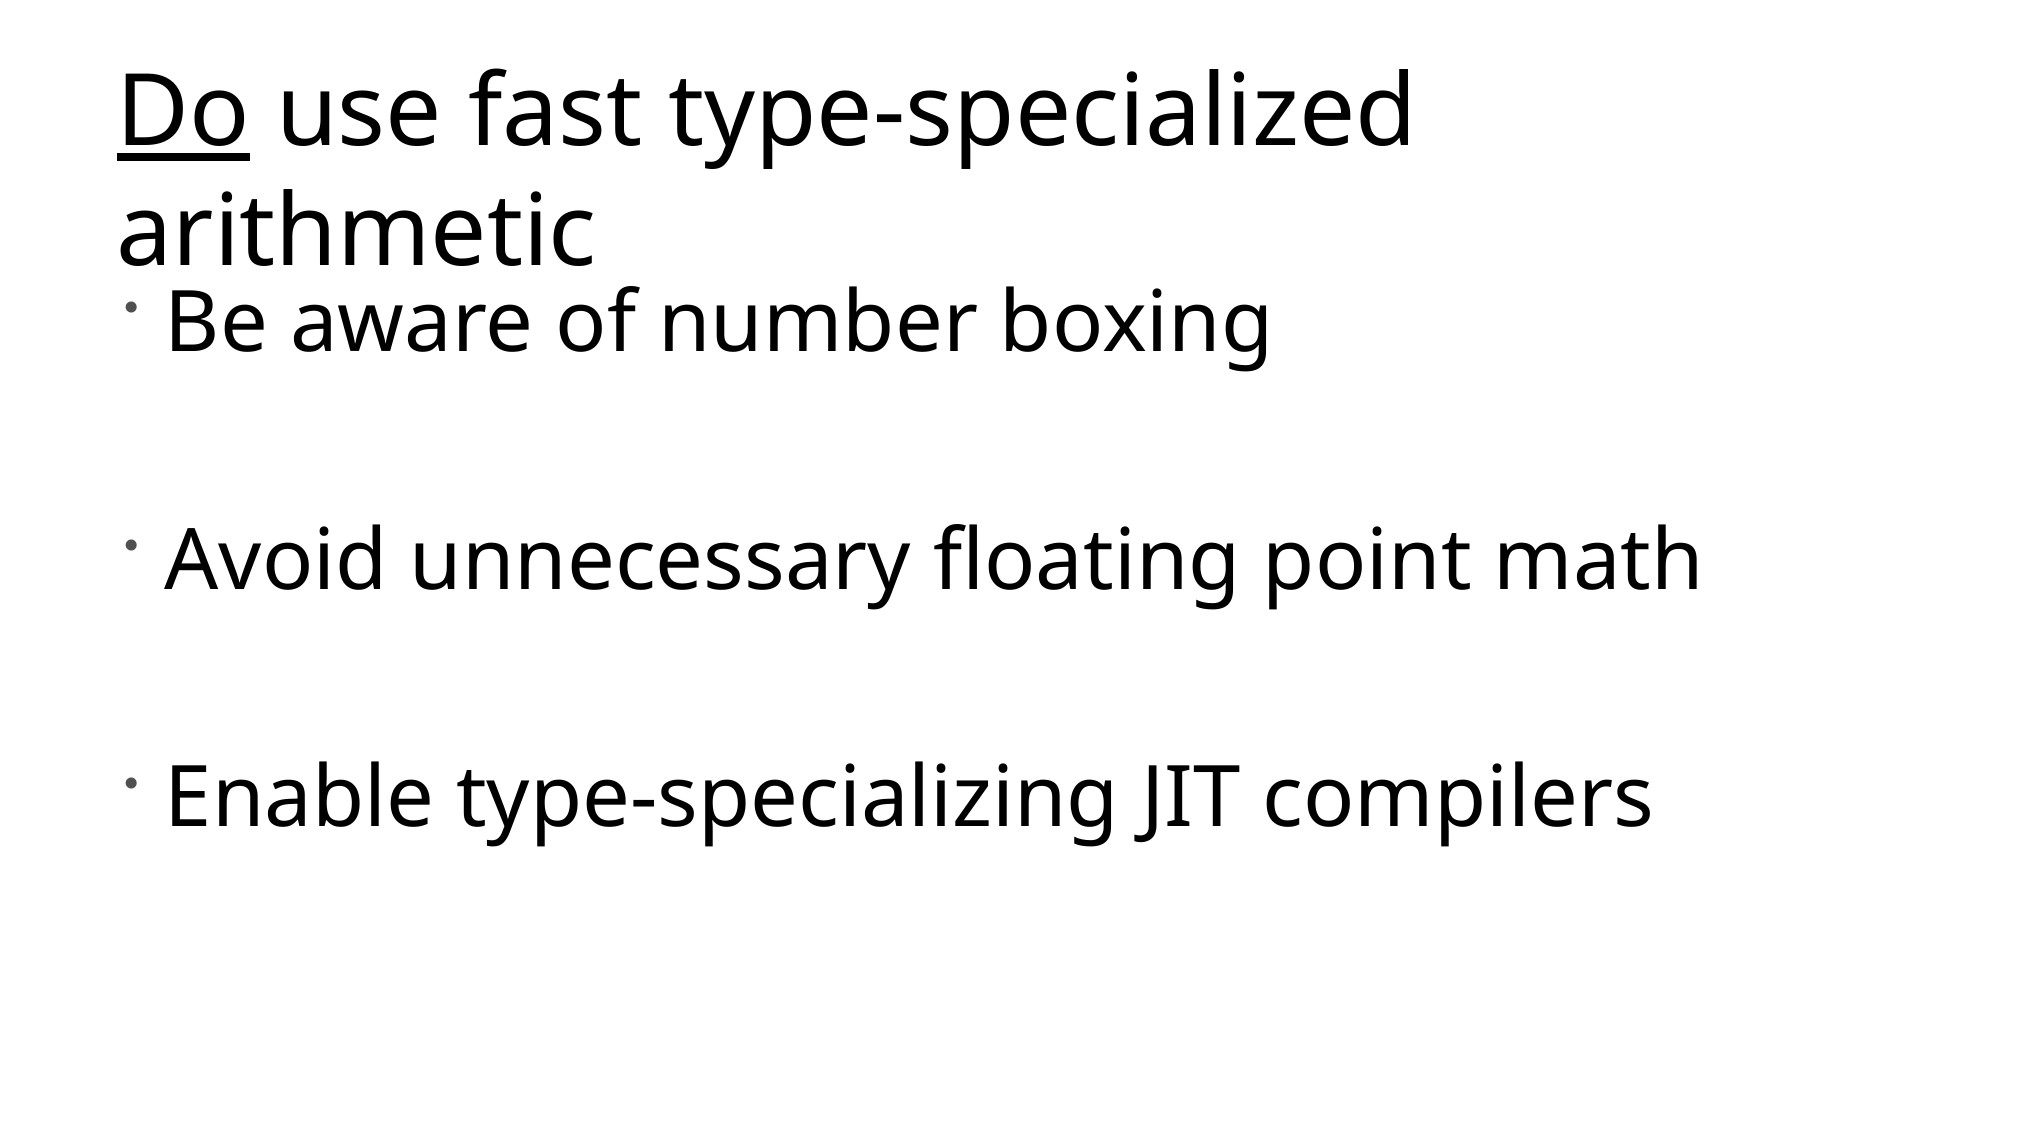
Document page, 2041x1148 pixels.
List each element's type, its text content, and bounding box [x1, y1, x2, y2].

title Do use fast type-specialized arithmetic [86, 38, 1953, 150]
list Be aware of number boxing Avoid unnecessary floating point math Enable type-specializing JIT compilers [87, 242, 1953, 498]
